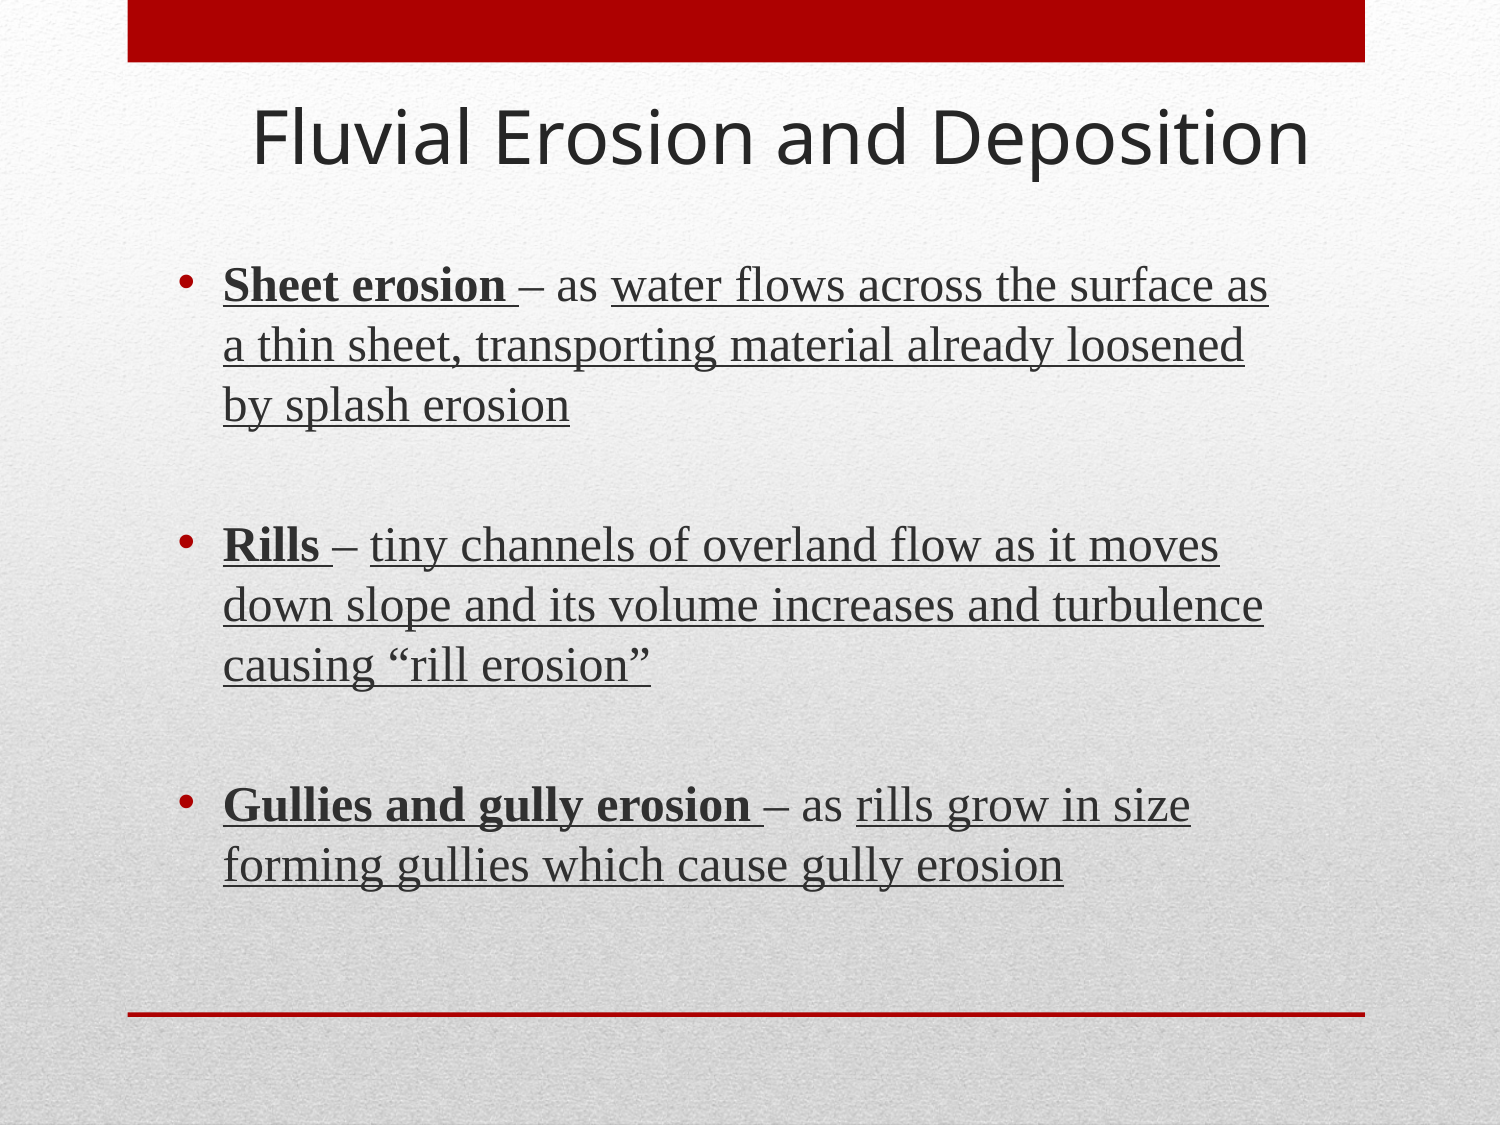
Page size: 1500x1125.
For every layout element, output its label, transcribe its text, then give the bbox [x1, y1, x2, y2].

title Fluvial Erosion and Deposition [174, 0, 1388, 188]
list Sheet erosion – as water flows across the surface as a thin sheet, transporting material already loosened by splash erosion Rills – tiny channels of overland flow as it moves down slope and its volume increases and turbulence causing “rill erosion” Gullies and gully erosion – as rills grow in size forming gullies which cause gully erosion [162, 200, 1288, 944]
